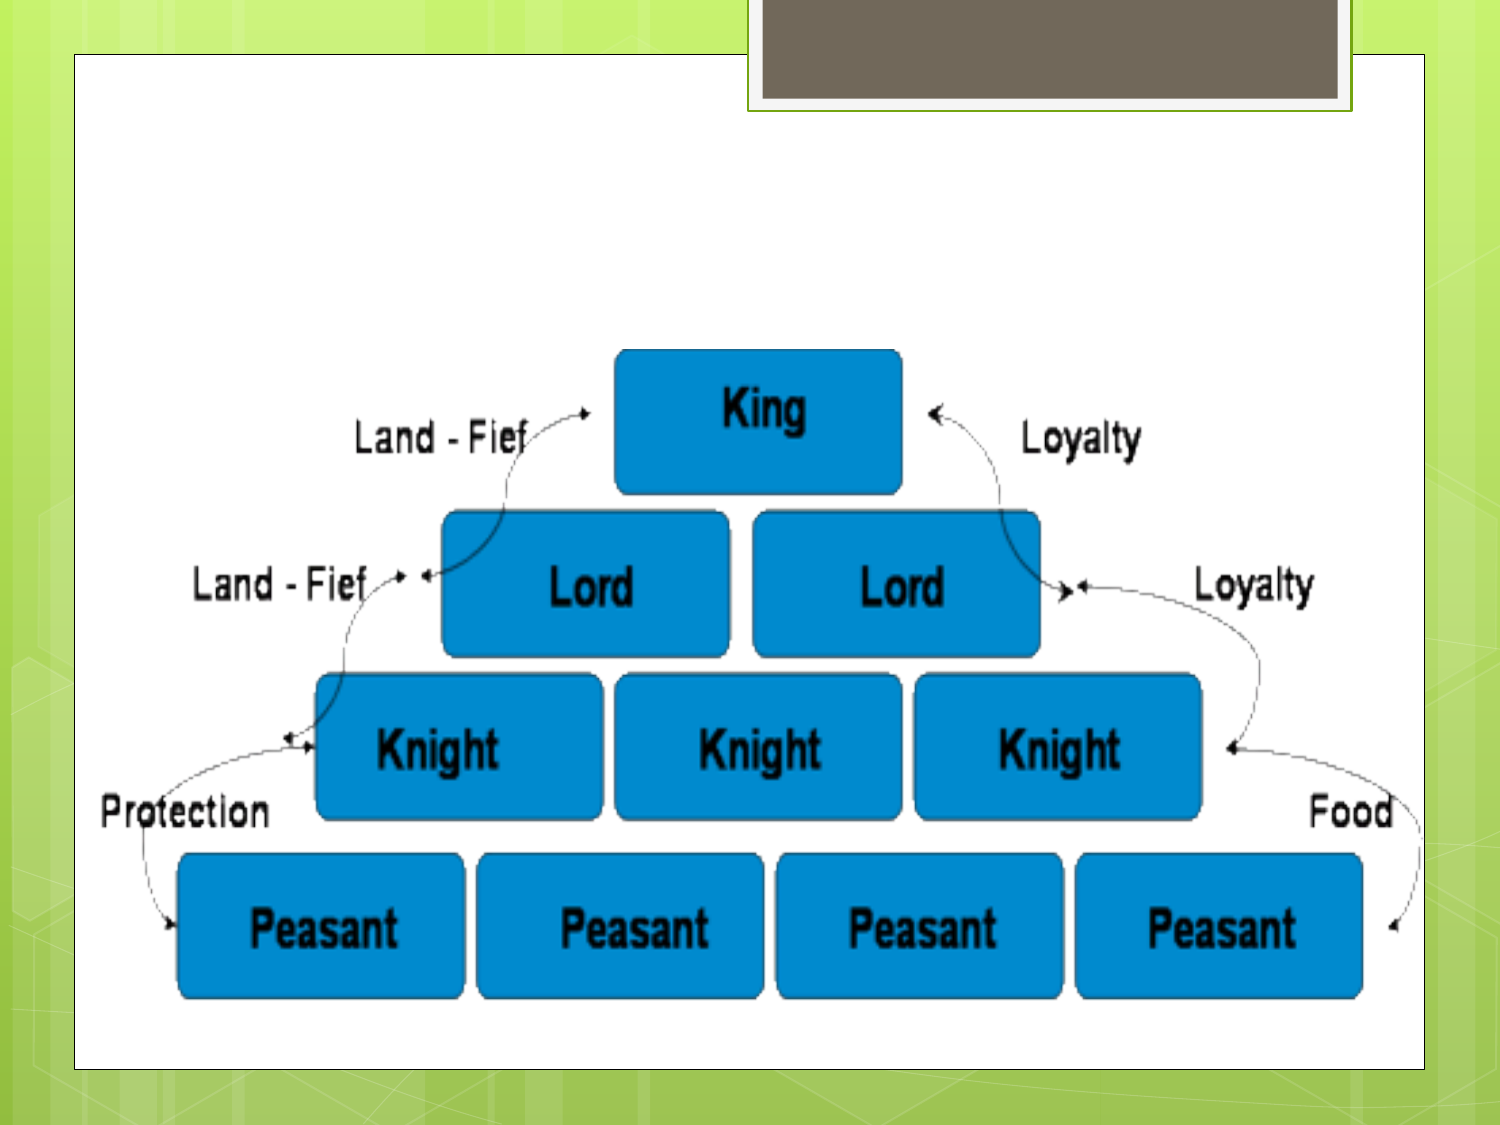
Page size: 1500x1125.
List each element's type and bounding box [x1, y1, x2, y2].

picture [85, 349, 1492, 1005]
